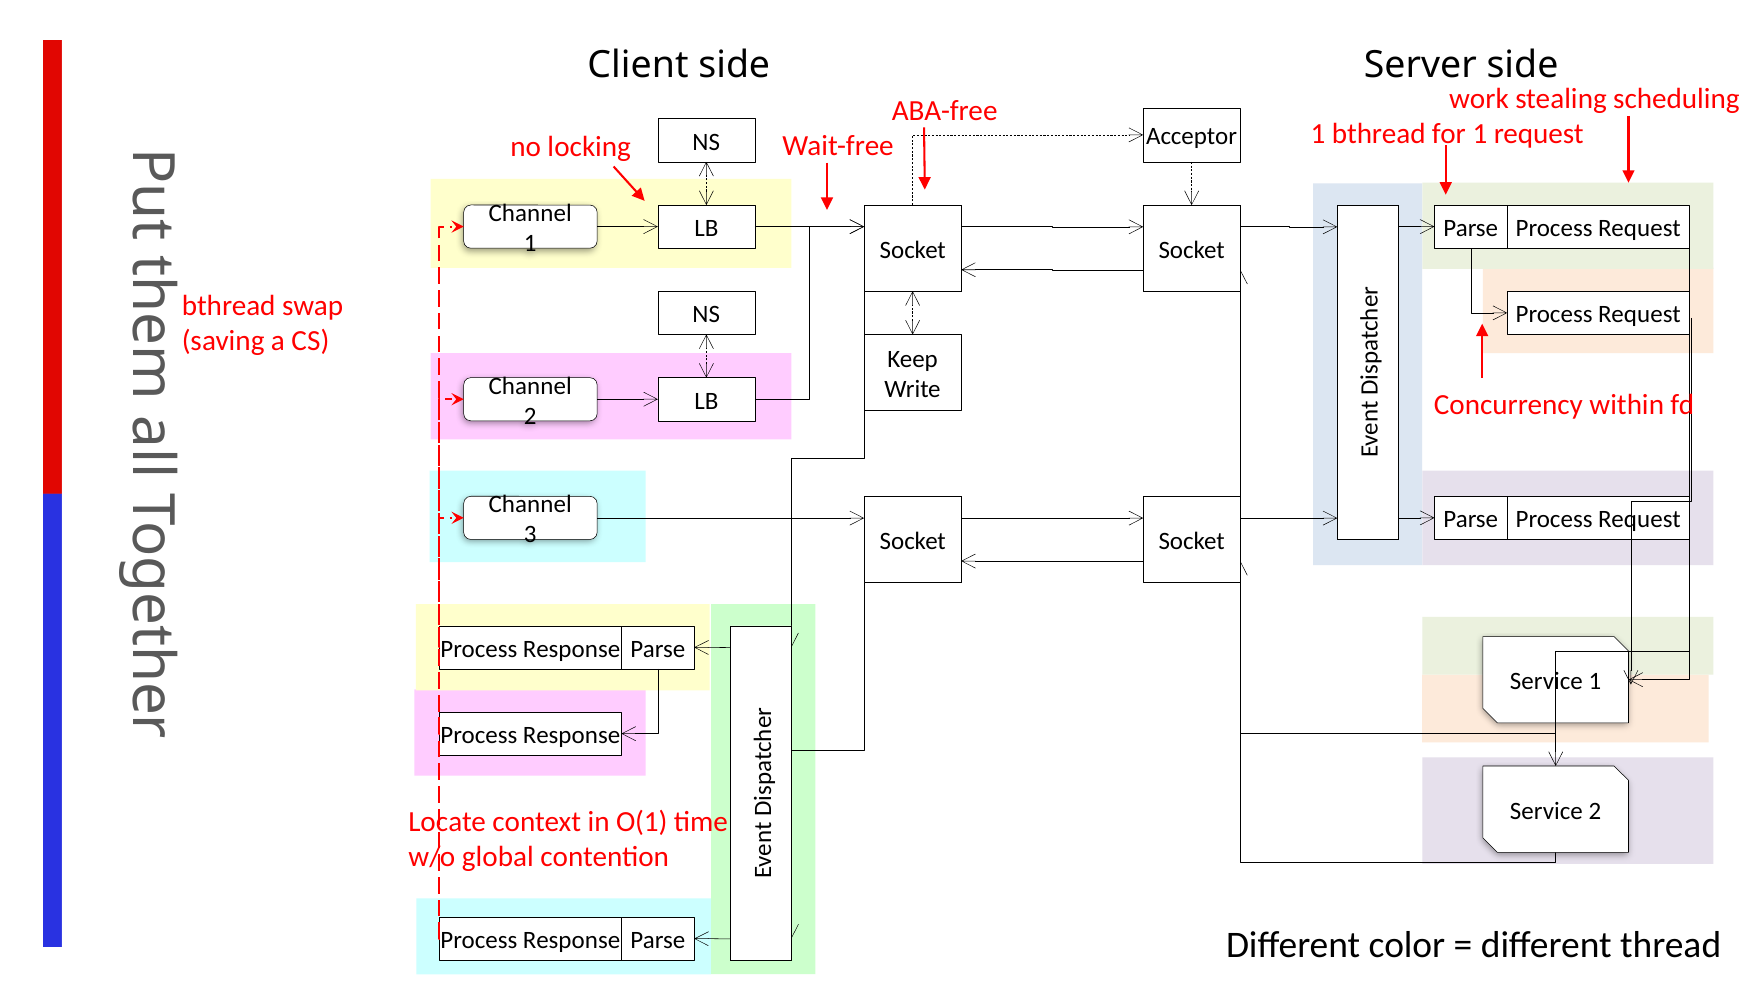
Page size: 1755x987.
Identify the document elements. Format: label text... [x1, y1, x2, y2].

text_box Put them all Together [98, 133, 163, 843]
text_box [168, 32, 1755, 975]
picture [43, 40, 62, 947]
